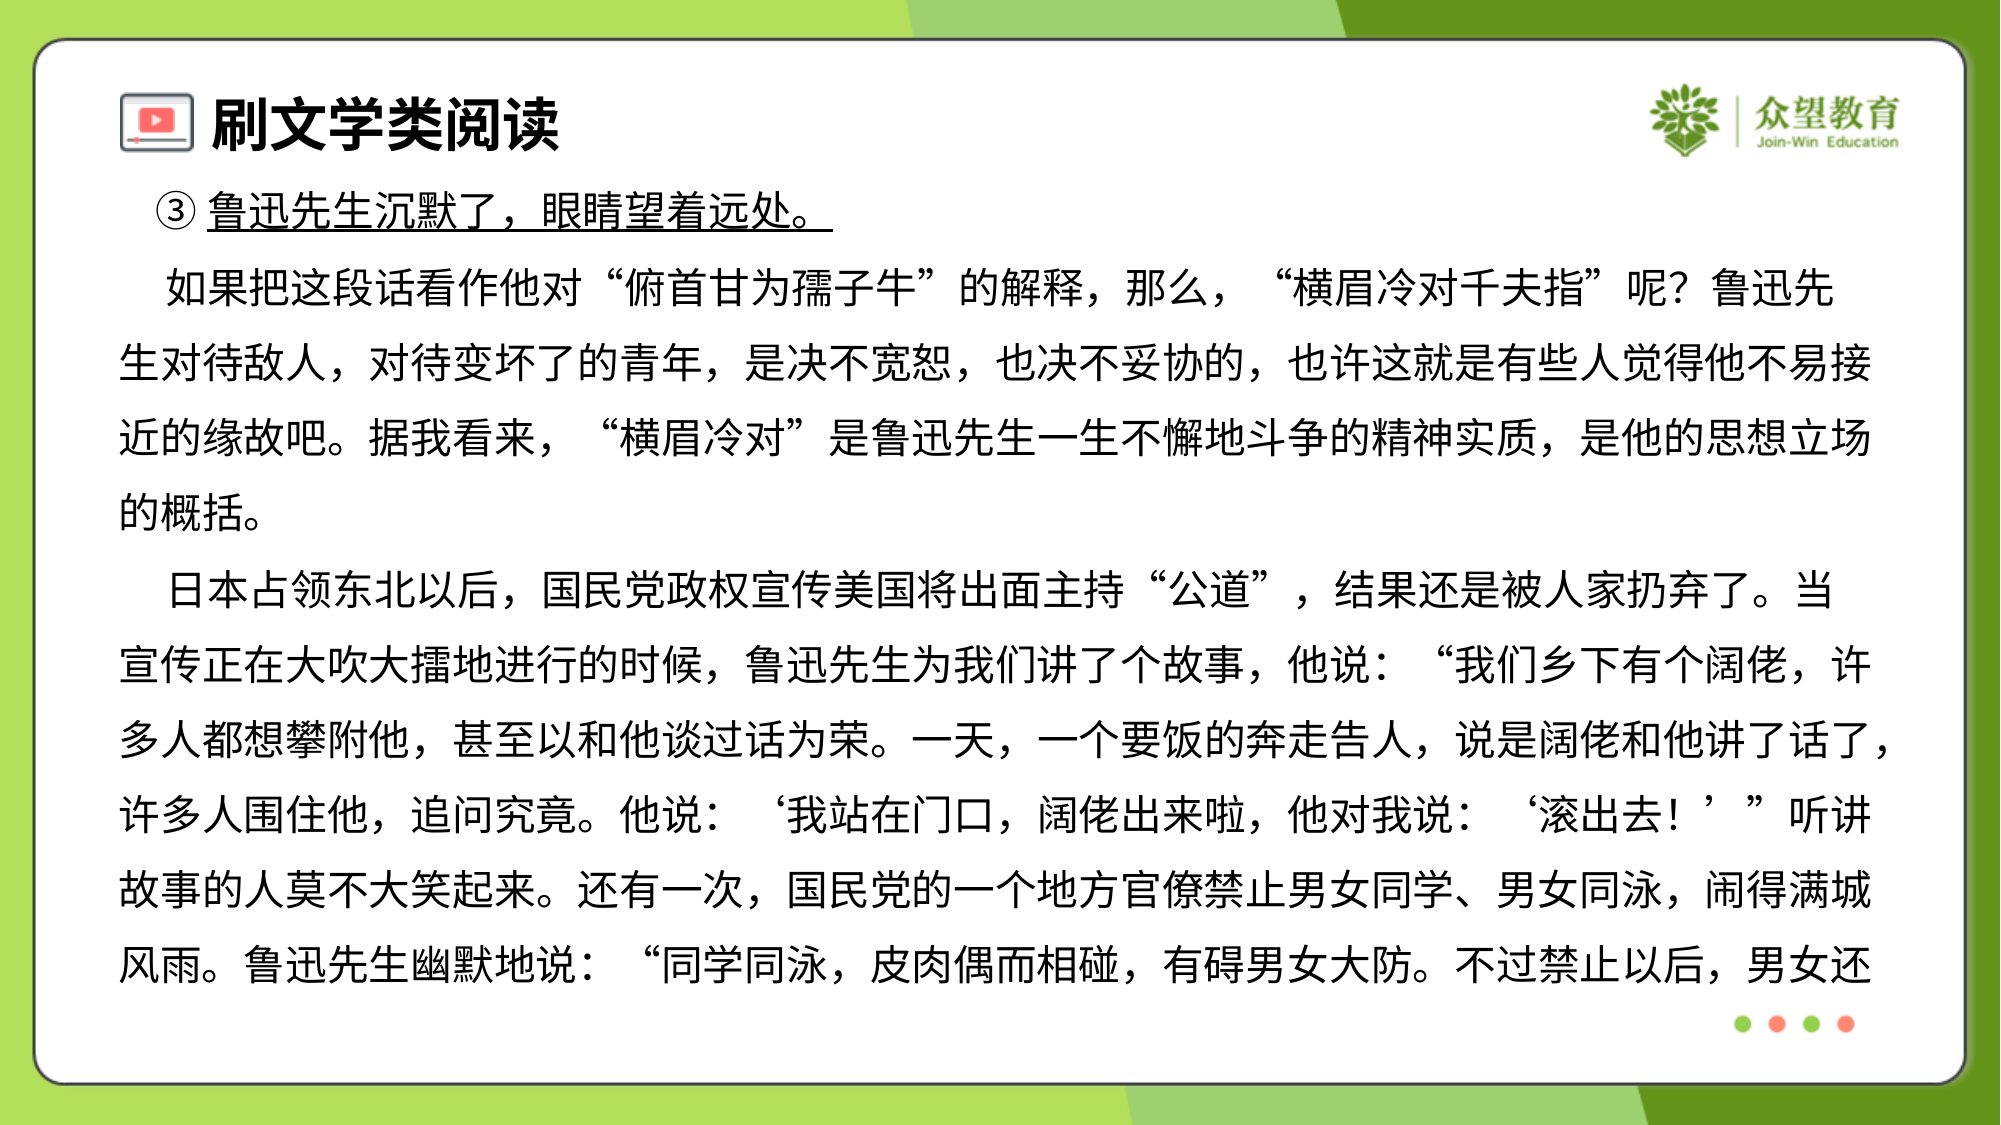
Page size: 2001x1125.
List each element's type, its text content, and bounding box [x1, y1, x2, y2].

picture [0, 0, 2000, 1125]
text_box ③鲁迅先生沉默了，眼睛望着远处。 如果把这段话看作他对“俯首甘为孺子牛”的解释，那么，“横眉冷对千夫指”呢？鲁迅先 生对待敌人，对待变坏了的青年，是决不宽恕，也决不妥协的，也许这就是有些人觉得他不易接 近的缘故吧。据我看来，“横眉冷对”是鲁迅先生一生不懈地斗争的精神实质，是他的思想立场 的概括。 日本占领东北以后，国民党政权宣传美国将出面主持“公道”，结果还是被人家扔弃了。当 宣传正在大吹大擂地进行的时候，鲁迅先生为我们讲了个故事，他说：“我们乡下有个阔佬，许 多人都想攀附他，甚至以和他谈过话为荣。一天，一个要饭的奔走告人，说是阔佬和他讲了话了， 许多人围住他，追问究竟。他说：‘我站在门口，阔佬出来啦，他对我说：‘滚出去！’”听讲 故事的人莫不大笑起来。还有一次，国民党的一个地方官僚禁止男女同学、男女同泳，闹得满城 风雨。鲁迅先生幽默地说：“同学同泳，皮肉偶而相碰，有碍男女大防。不过禁止以后，男女还 [118, 159, 1883, 989]
